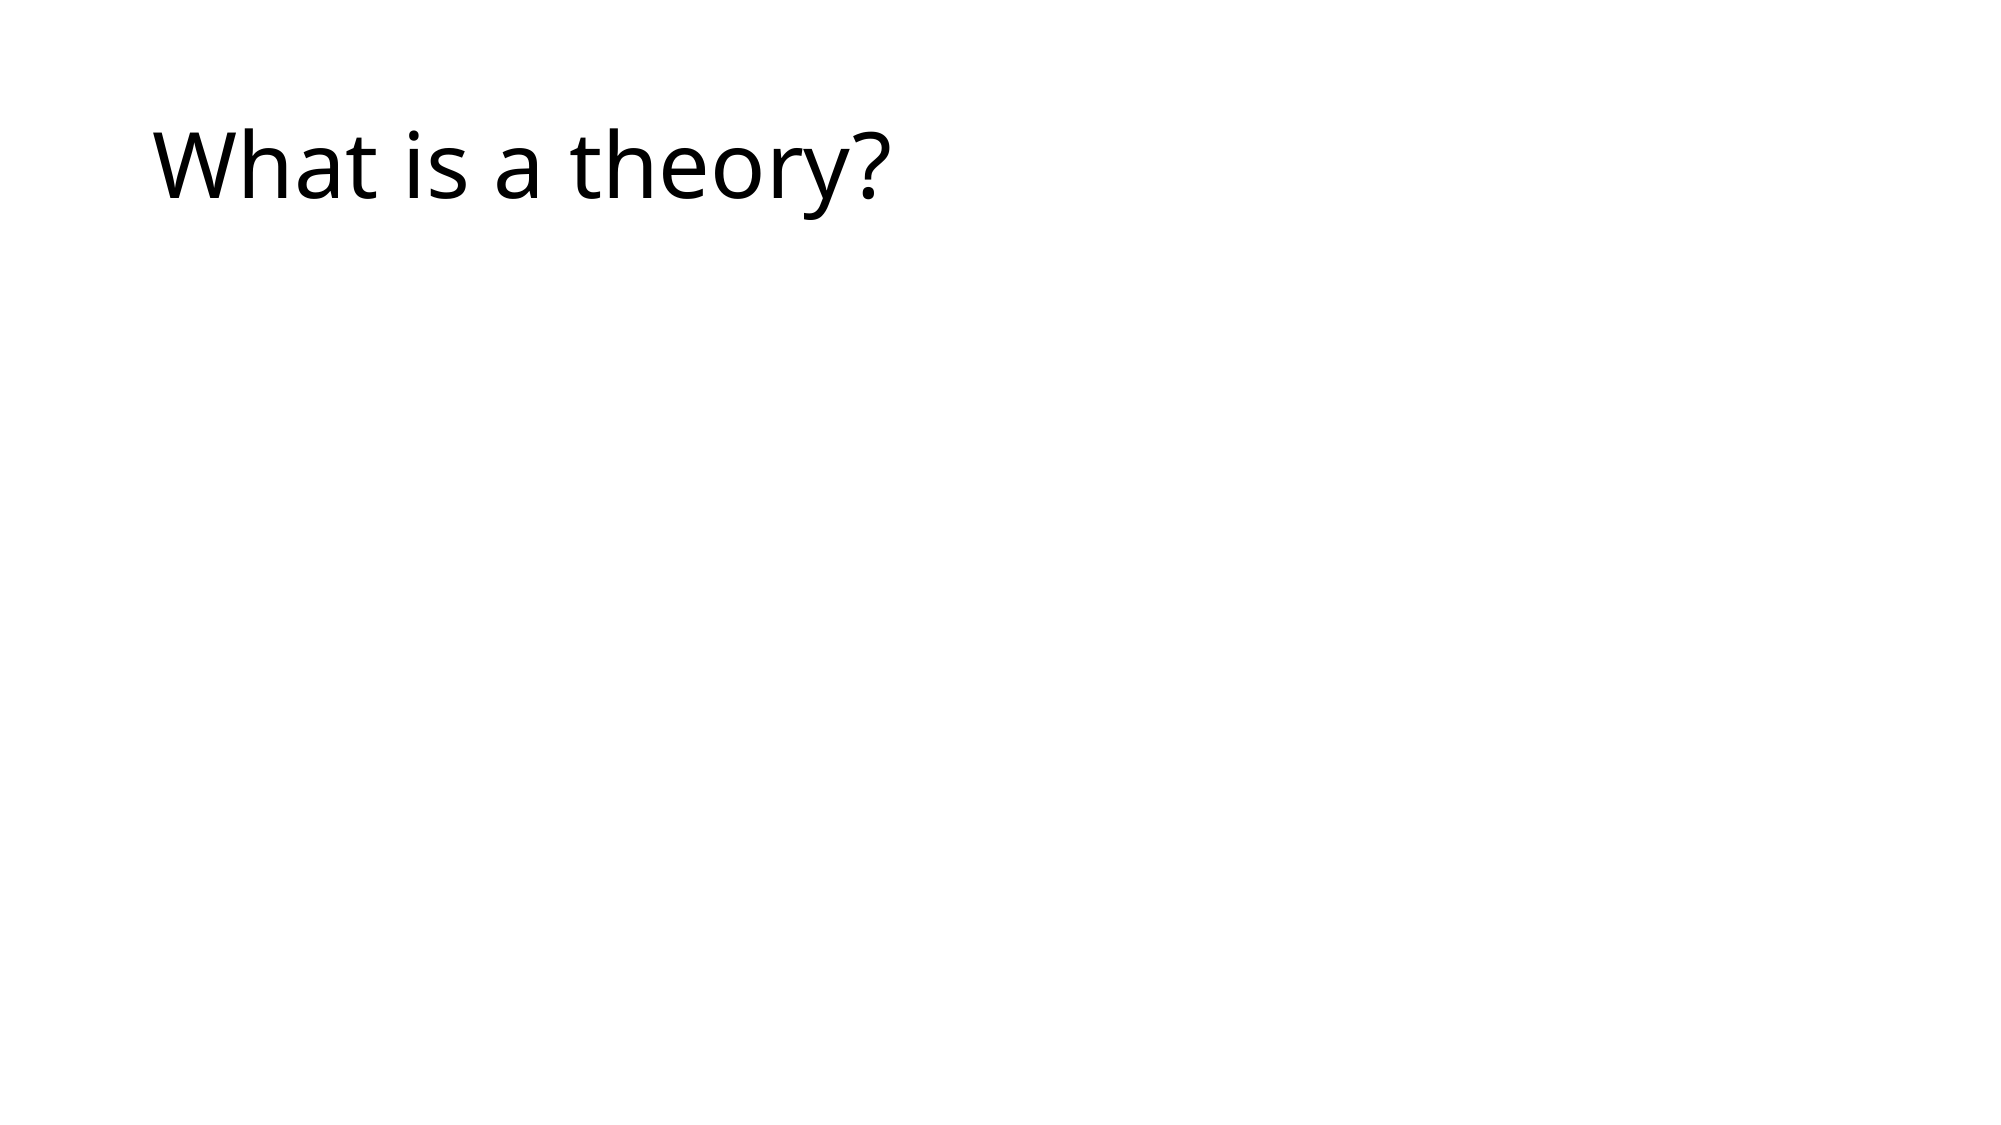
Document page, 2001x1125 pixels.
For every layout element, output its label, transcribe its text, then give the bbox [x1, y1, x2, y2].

title What is a theory? [137, 59, 1863, 278]
